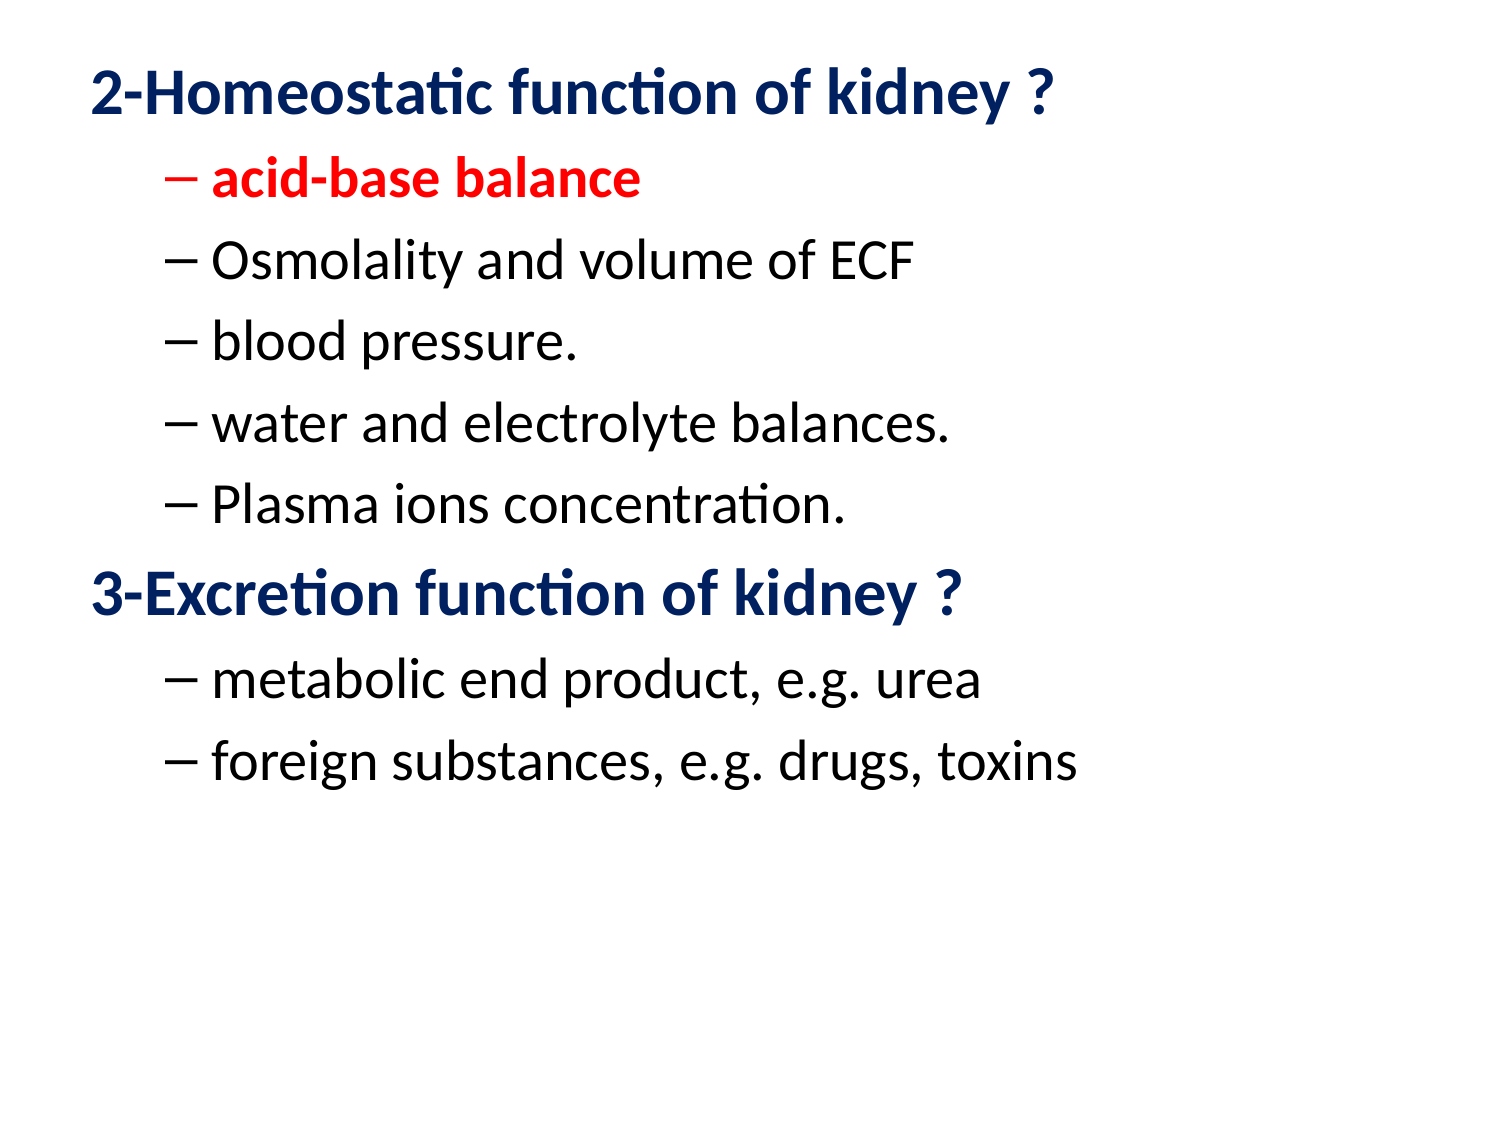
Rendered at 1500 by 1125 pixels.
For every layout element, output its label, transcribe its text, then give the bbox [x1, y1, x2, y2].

list 2-Homeostatic function of kidney ? acid-base balance Osmolality and volume of ECF blood pressure. water and electrolyte balances. Plasma ions concentration. 3-Excretion function of kidney ? metabolic end product, e.g. urea foreign substances, e.g. drugs, toxins [75, 40, 1425, 1005]
